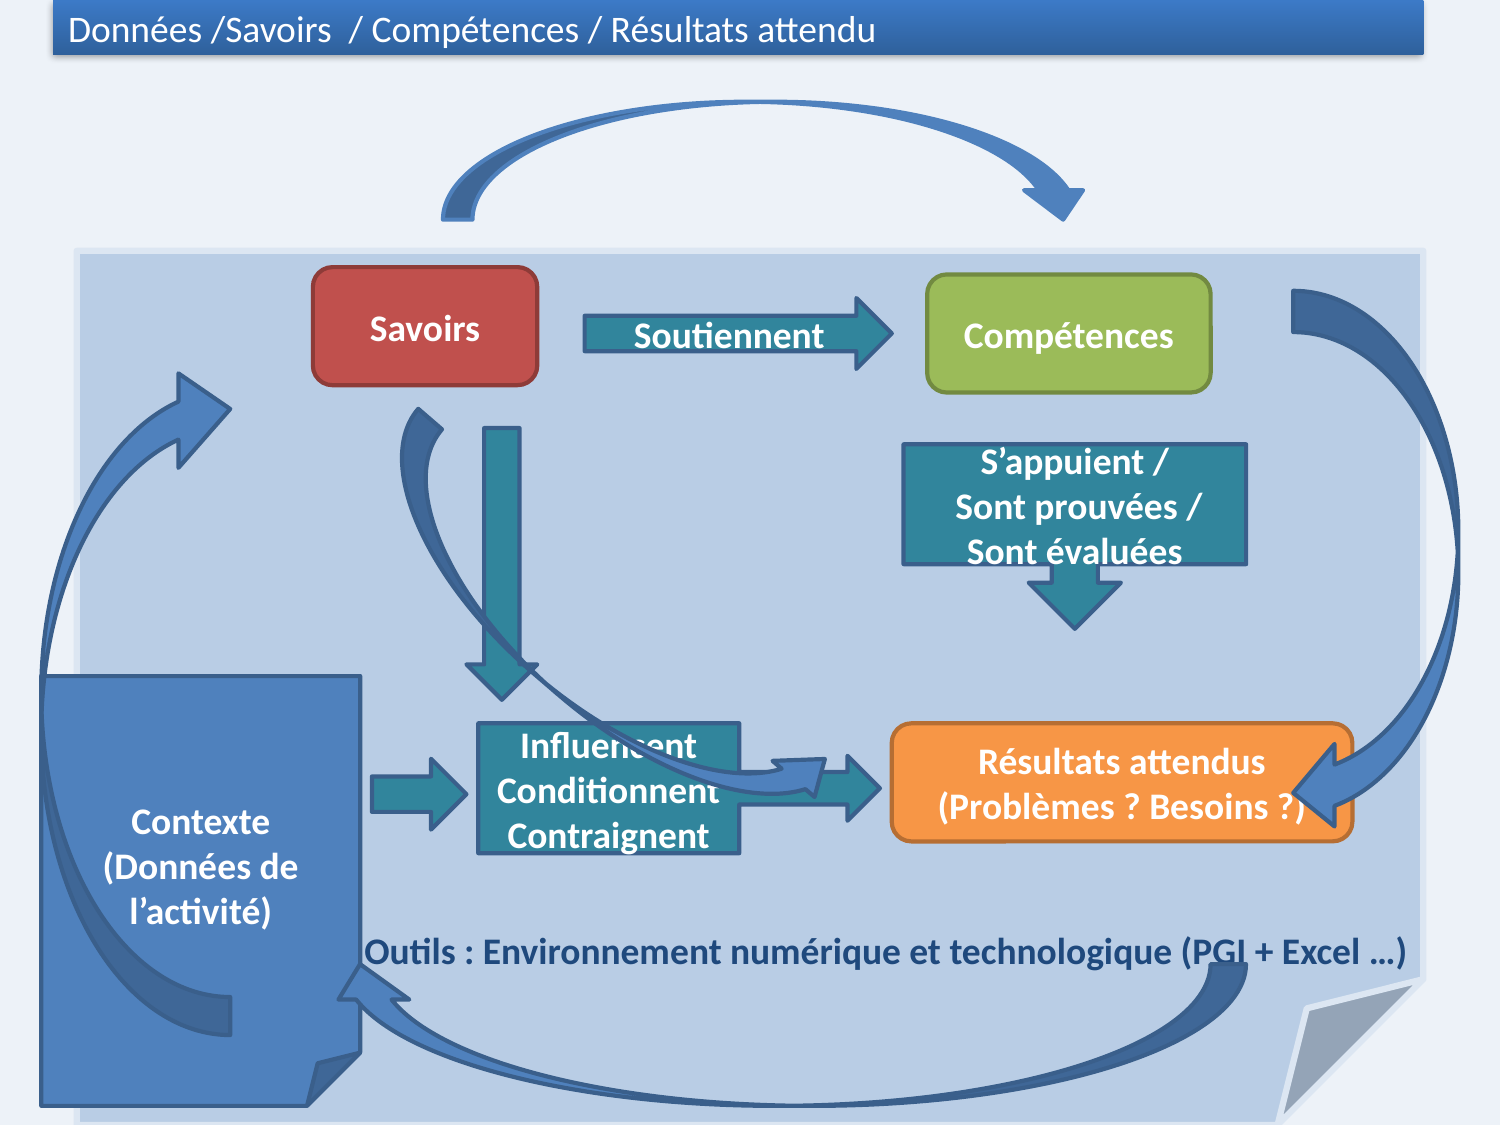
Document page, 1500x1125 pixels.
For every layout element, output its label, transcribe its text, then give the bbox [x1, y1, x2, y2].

text_box [399, 406, 827, 800]
text_box Outils : Environnement numérique et technologique (PGI + Excel …) [74, 248, 1426, 1125]
text_box Contexte (Données de l’activité) [39, 674, 363, 1108]
text_box [336, 962, 1249, 1108]
text_box [39, 371, 233, 1038]
text_box [1291, 288, 1461, 829]
text_box S’appuient / Sont prouvées / Sont évaluées [901, 442, 1249, 631]
text_box Influencent Conditionnent Contraignent [476, 721, 883, 856]
text_box [440, 99, 1085, 222]
text_box Savoirs [310, 265, 540, 388]
text_box Résultats attendus (Problèmes ? Besoins ?) [889, 721, 1355, 844]
text_box Soutiennent [582, 296, 894, 371]
text_box [369, 756, 469, 832]
text_box [528, 662, 540, 670]
text_box [464, 627, 531, 702]
text_box Compétences [925, 272, 1213, 395]
title Données /Savoirs / Compétences / Résultats attendu [53, 0, 1424, 55]
text_box [482, 425, 522, 656]
